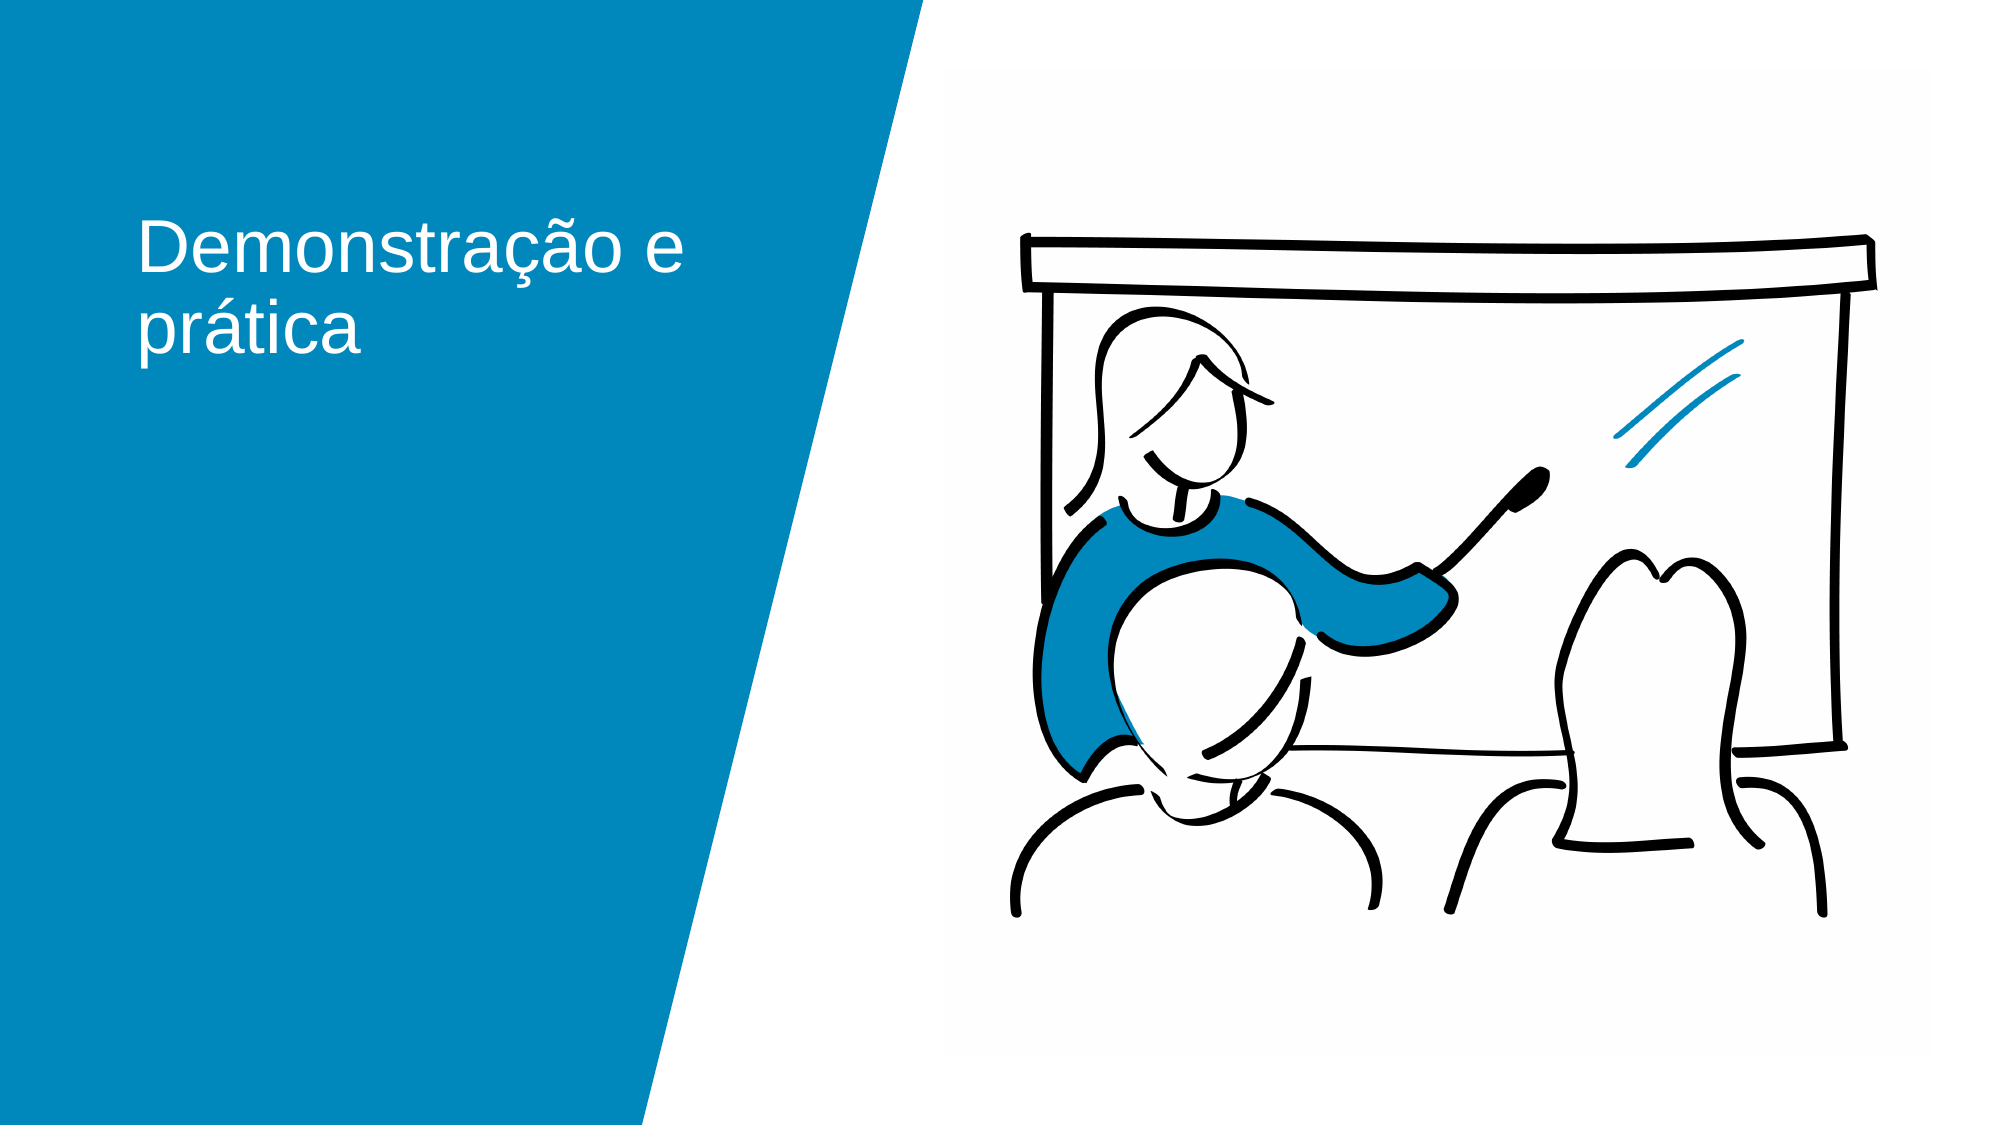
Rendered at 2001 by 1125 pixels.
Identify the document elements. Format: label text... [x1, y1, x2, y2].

picture [944, 68, 1932, 1056]
title Demonstração e prática [136, 0, 775, 371]
